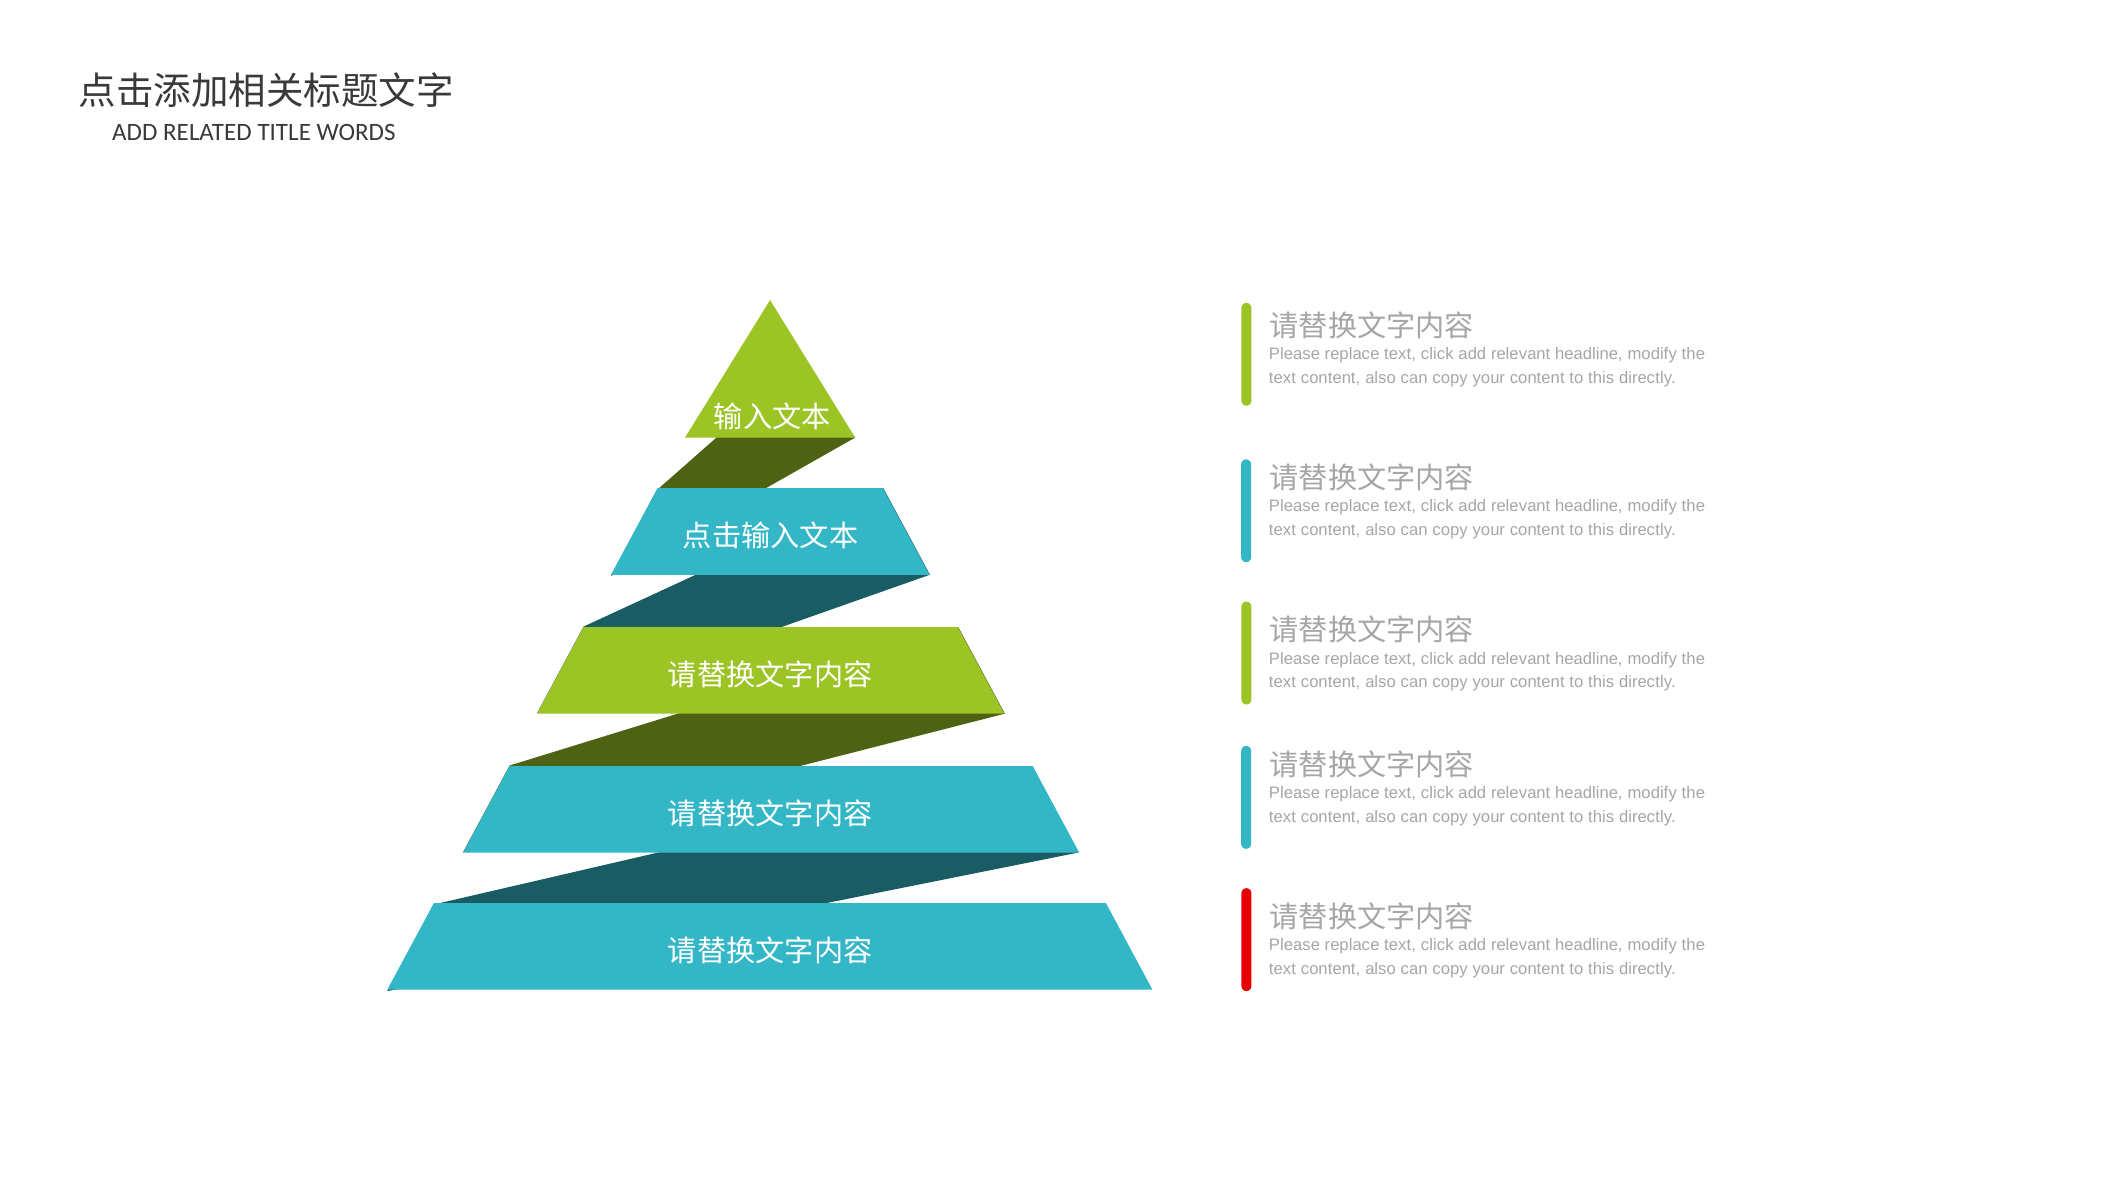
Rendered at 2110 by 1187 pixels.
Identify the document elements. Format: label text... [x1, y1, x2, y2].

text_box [1268, 300, 1712, 386]
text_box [387, 903, 1153, 990]
text_box [1240, 600, 1253, 706]
text_box [509, 714, 1004, 766]
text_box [1268, 452, 1712, 538]
text_box [440, 853, 1077, 903]
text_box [536, 627, 1005, 714]
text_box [1268, 604, 1712, 690]
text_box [1268, 738, 1712, 825]
text_box 点击添加相关标题文字 [62, 59, 470, 121]
text_box [1240, 886, 1253, 993]
text_box [1240, 744, 1253, 850]
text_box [684, 300, 857, 448]
text_box [659, 448, 837, 488]
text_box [463, 766, 1080, 853]
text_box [1268, 891, 1712, 977]
text_box [583, 575, 930, 627]
text_box ADD RELATED TITLE WORDS [96, 107, 413, 154]
text_box [1240, 458, 1253, 564]
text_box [610, 488, 930, 575]
text_box [1240, 301, 1253, 407]
